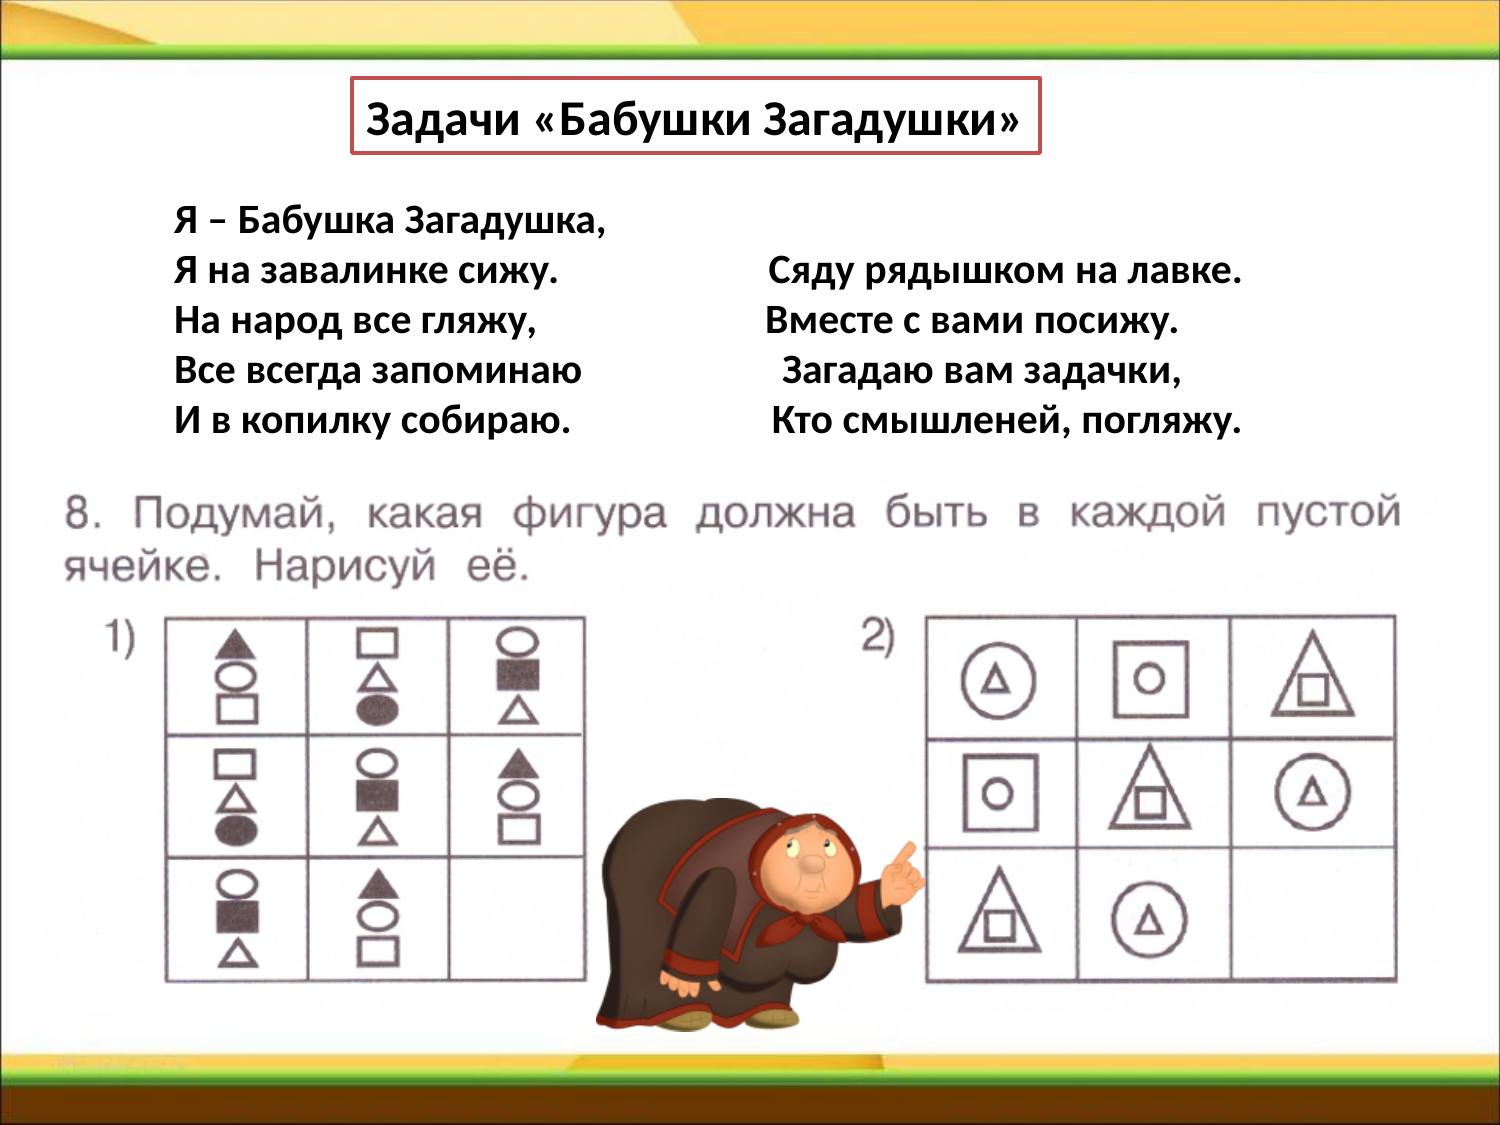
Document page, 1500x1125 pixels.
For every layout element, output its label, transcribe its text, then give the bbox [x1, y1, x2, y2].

text_box Задачи «Бабушки Загадушки» [350, 76, 1042, 155]
text_box Я – Бабушка Загадушка, Я на завалинке сижу. Сяду рядышком на лавке. На народ все гляжу, Вместе с вами посижу. Все всегда запоминаю Загадаю вам задачки, И в копилку собираю. Кто смышленей, погляжу. [159, 184, 1341, 450]
picture [0, 0, 1500, 1125]
